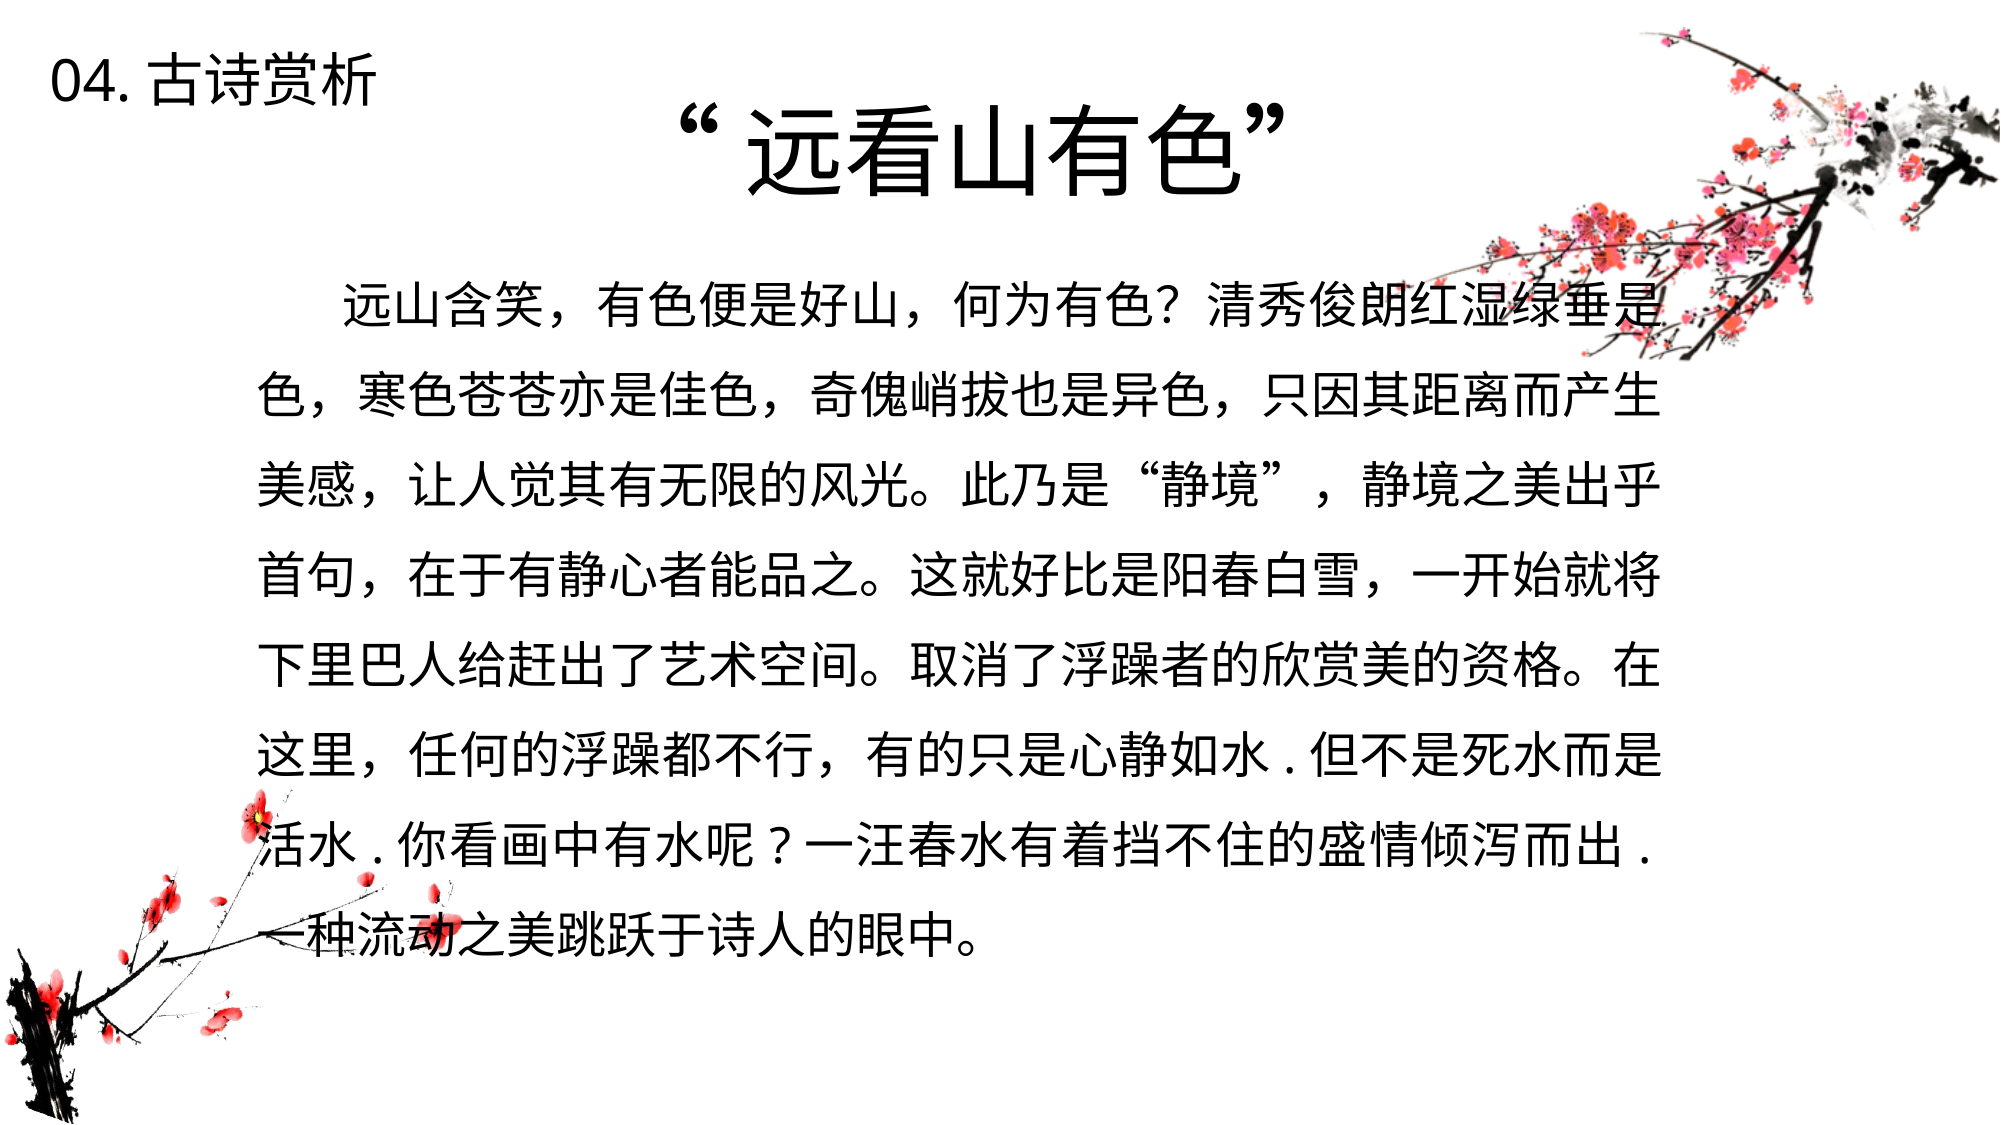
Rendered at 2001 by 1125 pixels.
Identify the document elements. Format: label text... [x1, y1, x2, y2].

text_box “远看山有色” [483, 81, 1354, 216]
text_box 远山含笑，有色便是好山，何为有色？清秀俊朗红湿绿垂是色，寒色苍苍亦是佳色，奇傀峭拔也是异色，只因其距离而产生美感，让人觉其有无限的风光。此乃是“静境”，静境之美出乎首句，在于有静心者能品之。这就好比是阳春白雪，一开始就将下里巴人给赶出了艺术空间。取消了浮躁者的欣赏美的资格。在这里，任何的浮躁都不行，有的只是心静如水.但不是死水而是活水.你看画中有水呢?一汪春水有着挡不住的盛情倾泻而出.一种流动之美跳跃于诗人的眼中。 [241, 236, 1679, 971]
text_box 04.古诗赏析 [34, 35, 394, 121]
picture [0, 781, 484, 1124]
picture [1354, 27, 2000, 673]
